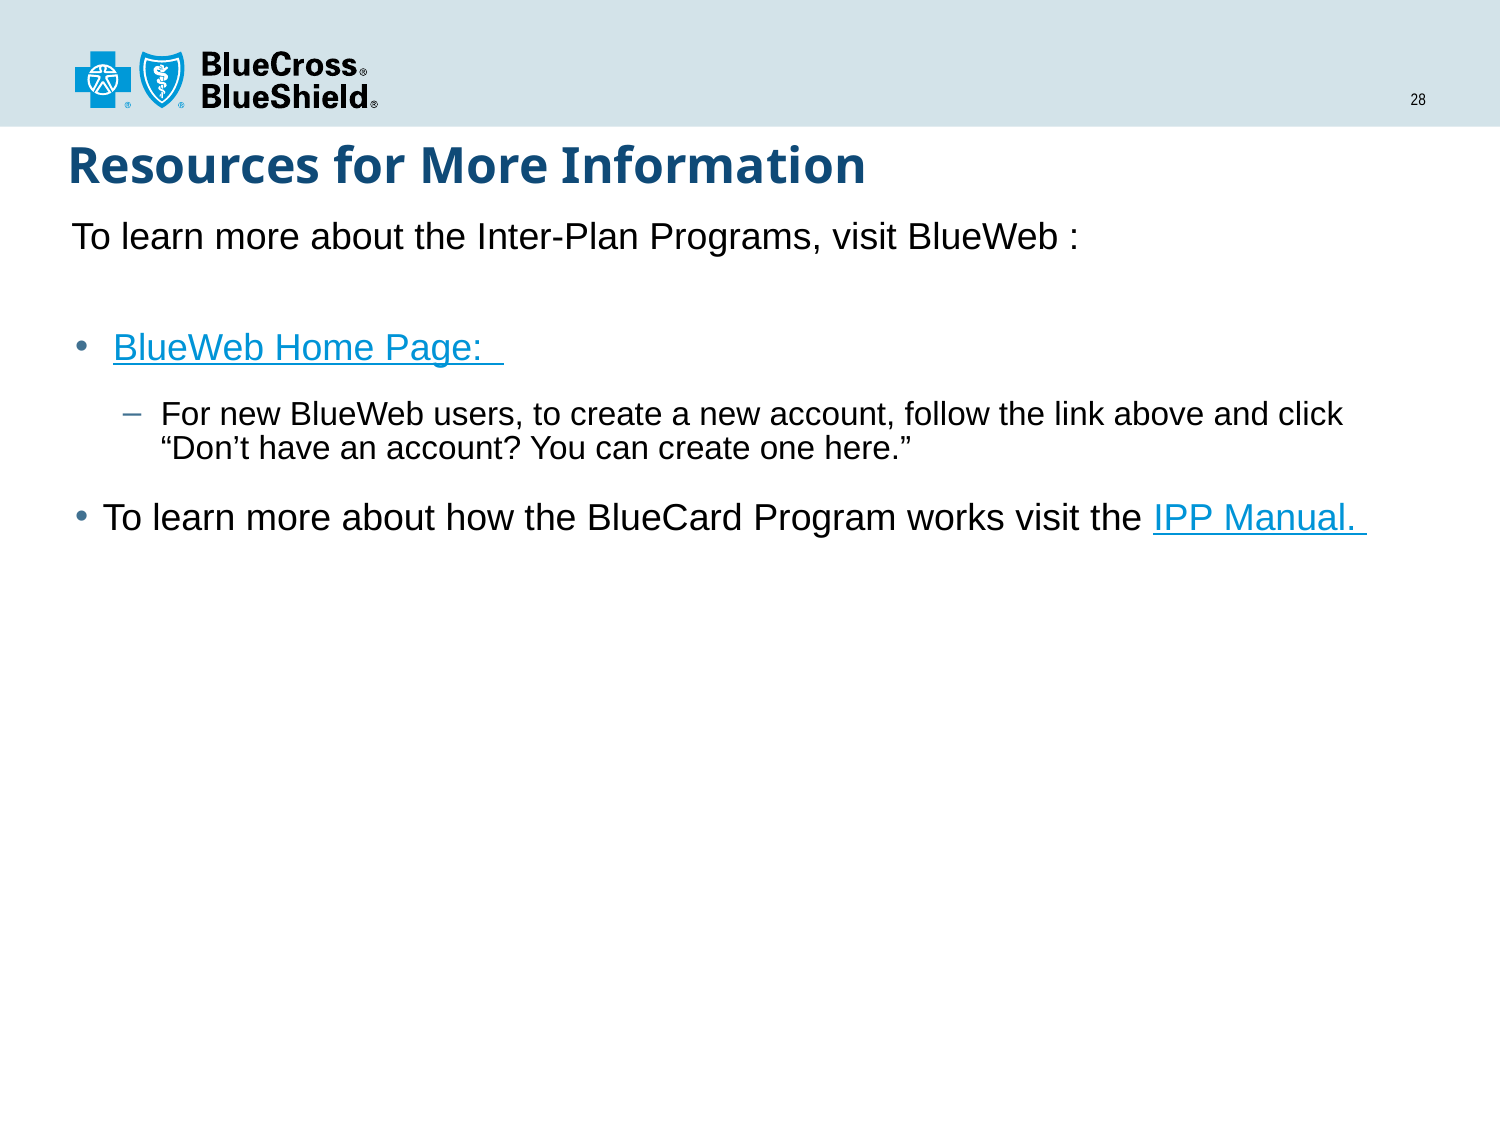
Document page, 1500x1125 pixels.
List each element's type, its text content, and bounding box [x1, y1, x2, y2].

list To learn more about the Inter-Plan Programs, visit BlueWeb : [71, 212, 1497, 290]
list BlueWeb Home Page: For new BlueWeb users, to create a new account, follow the link above and click “Don’t have an account? You can create one here.” To learn more about how the BlueCard Program works visit the IPP Manual. [75, 330, 1425, 1125]
picture [178, 101, 185, 109]
picture [124, 101, 131, 109]
title Resources for More Information [67, 131, 1418, 244]
